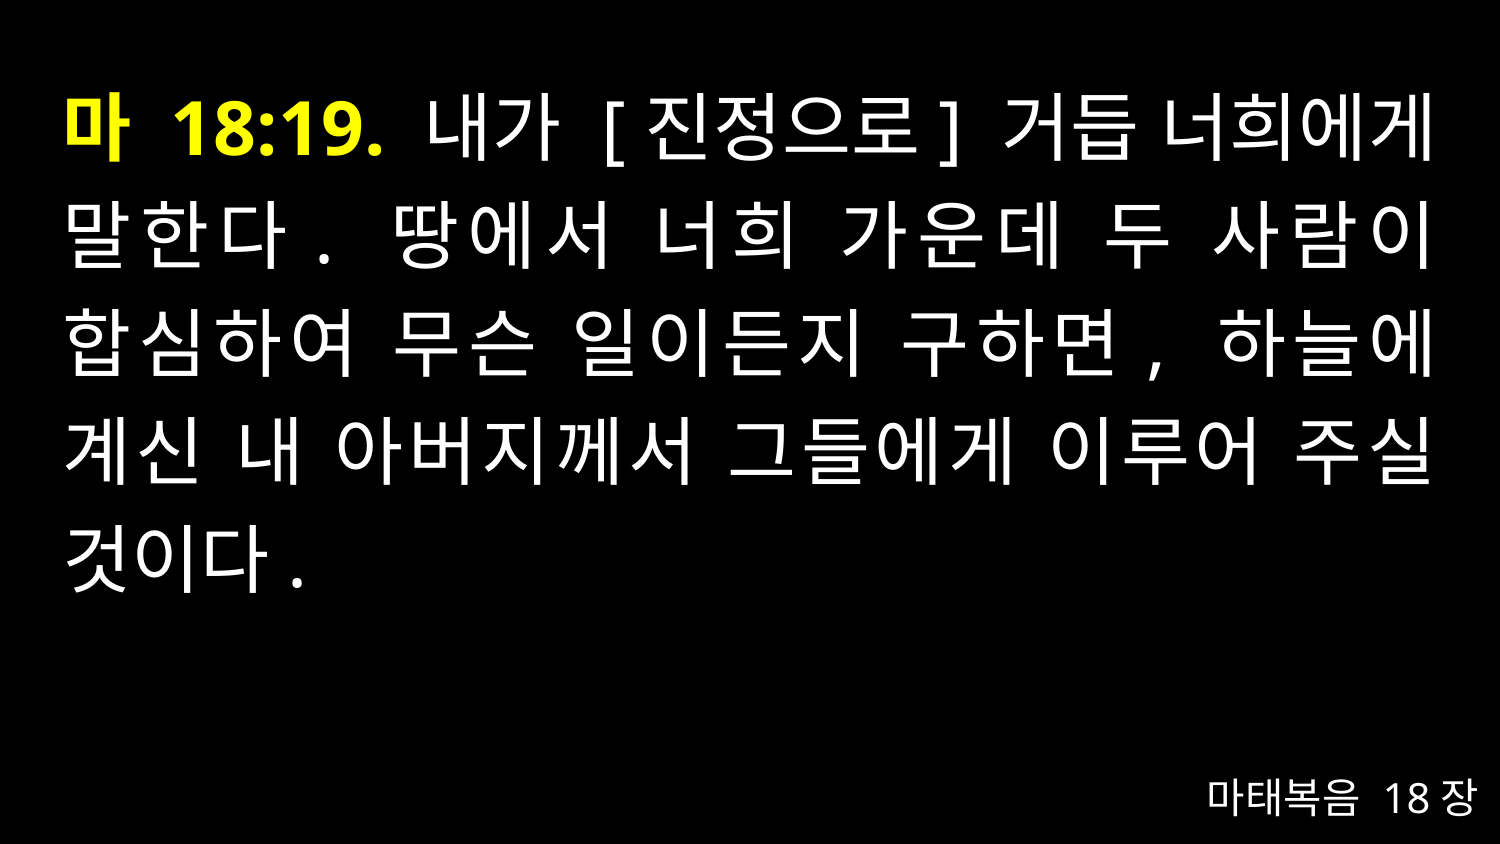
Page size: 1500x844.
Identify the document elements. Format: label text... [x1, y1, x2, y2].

title 마 18:19. 내가 [진정으로] 거듭 너희에게 말한다. 땅에서 너희 가운데 두 사람이 합심하여 무슨 일이든지 구하면, 하늘에 계신 내 아버지께서 그들에게 이루어 주실 것이다. [0, 0, 1500, 844]
subtitle 마태복음 18장 [916, 770, 1500, 844]
